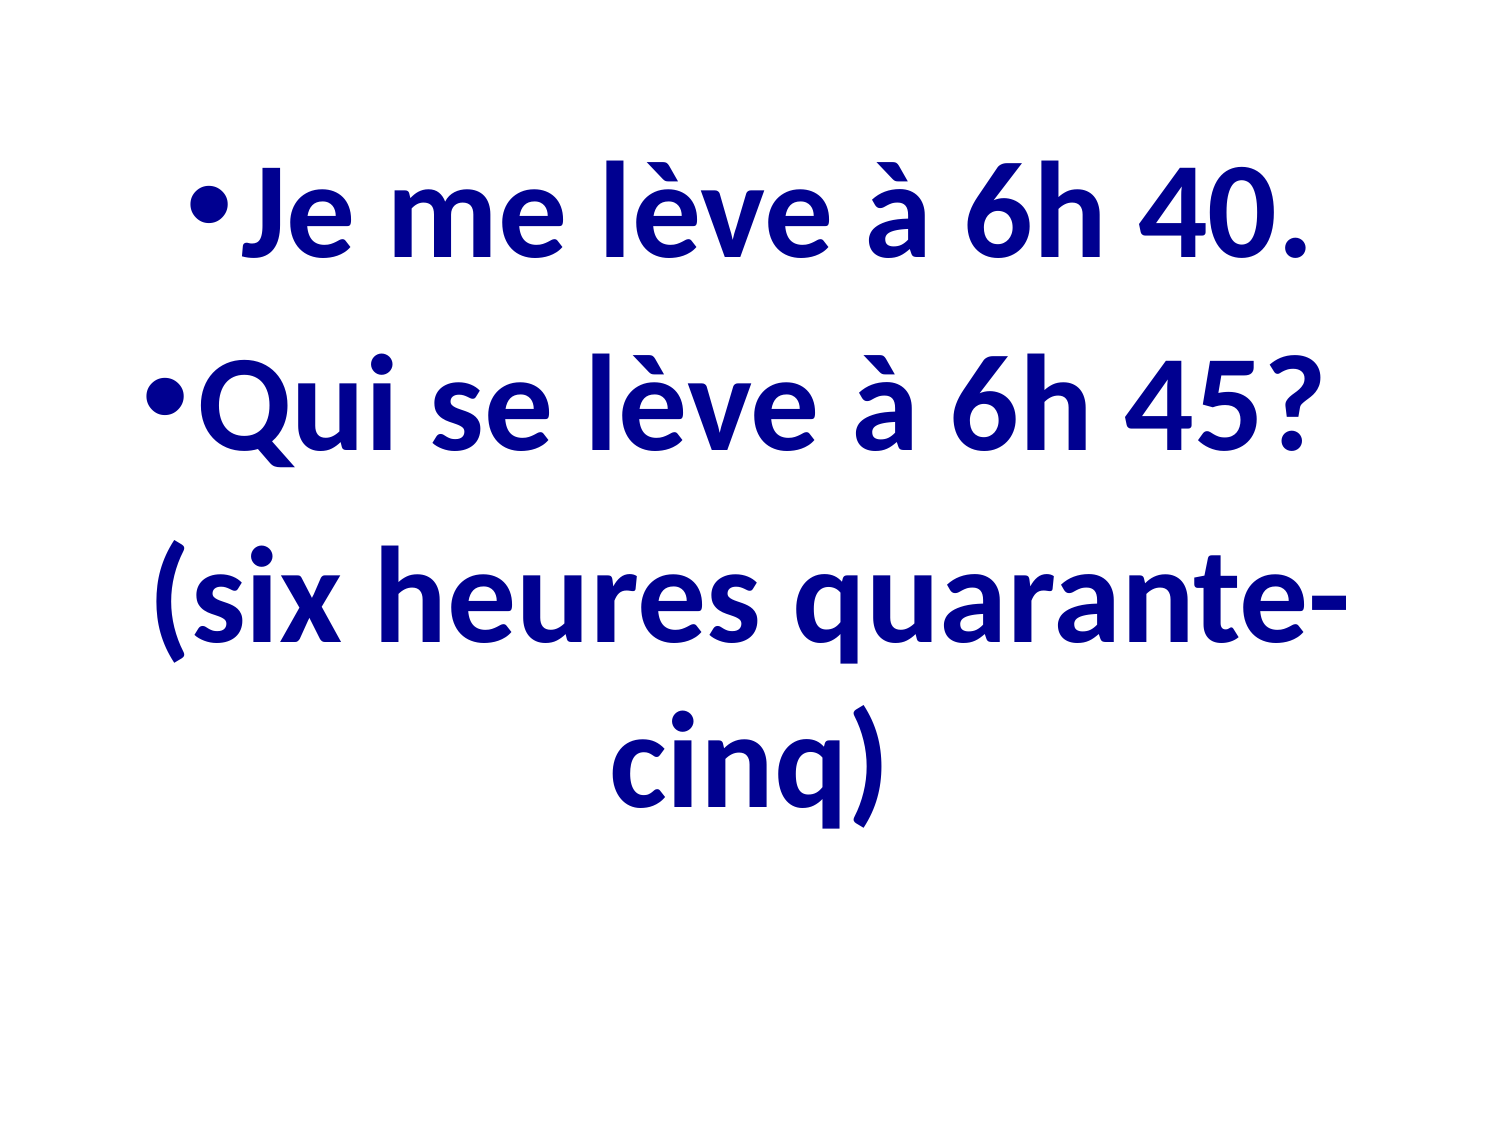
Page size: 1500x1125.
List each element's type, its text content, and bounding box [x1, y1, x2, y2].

list Je me lève à 6h 40. Qui se lève à 6h 45? (six heures quarante-cinq) [12, 112, 1488, 388]
